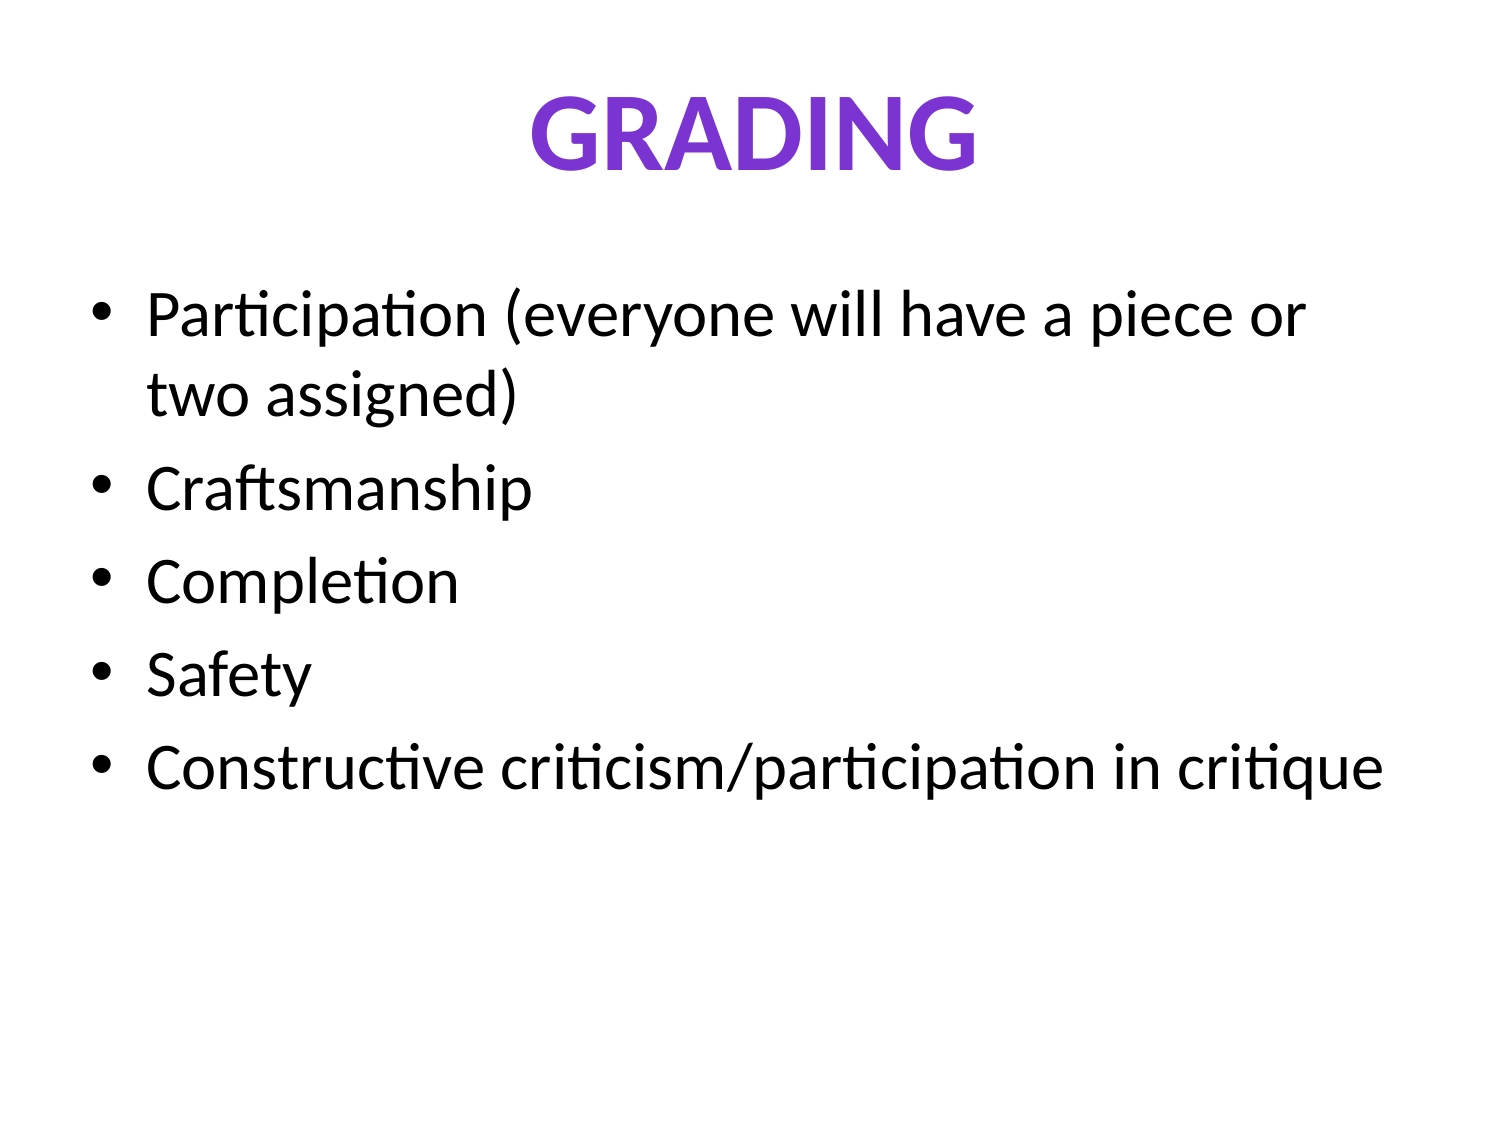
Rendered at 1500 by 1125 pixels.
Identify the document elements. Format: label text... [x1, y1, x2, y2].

text_box grading [514, 49, 995, 200]
list Participation (everyone will have a piece or two assigned) Craftsmanship Completion Safety Constructive criticism/participation in critique [75, 262, 1425, 1005]
